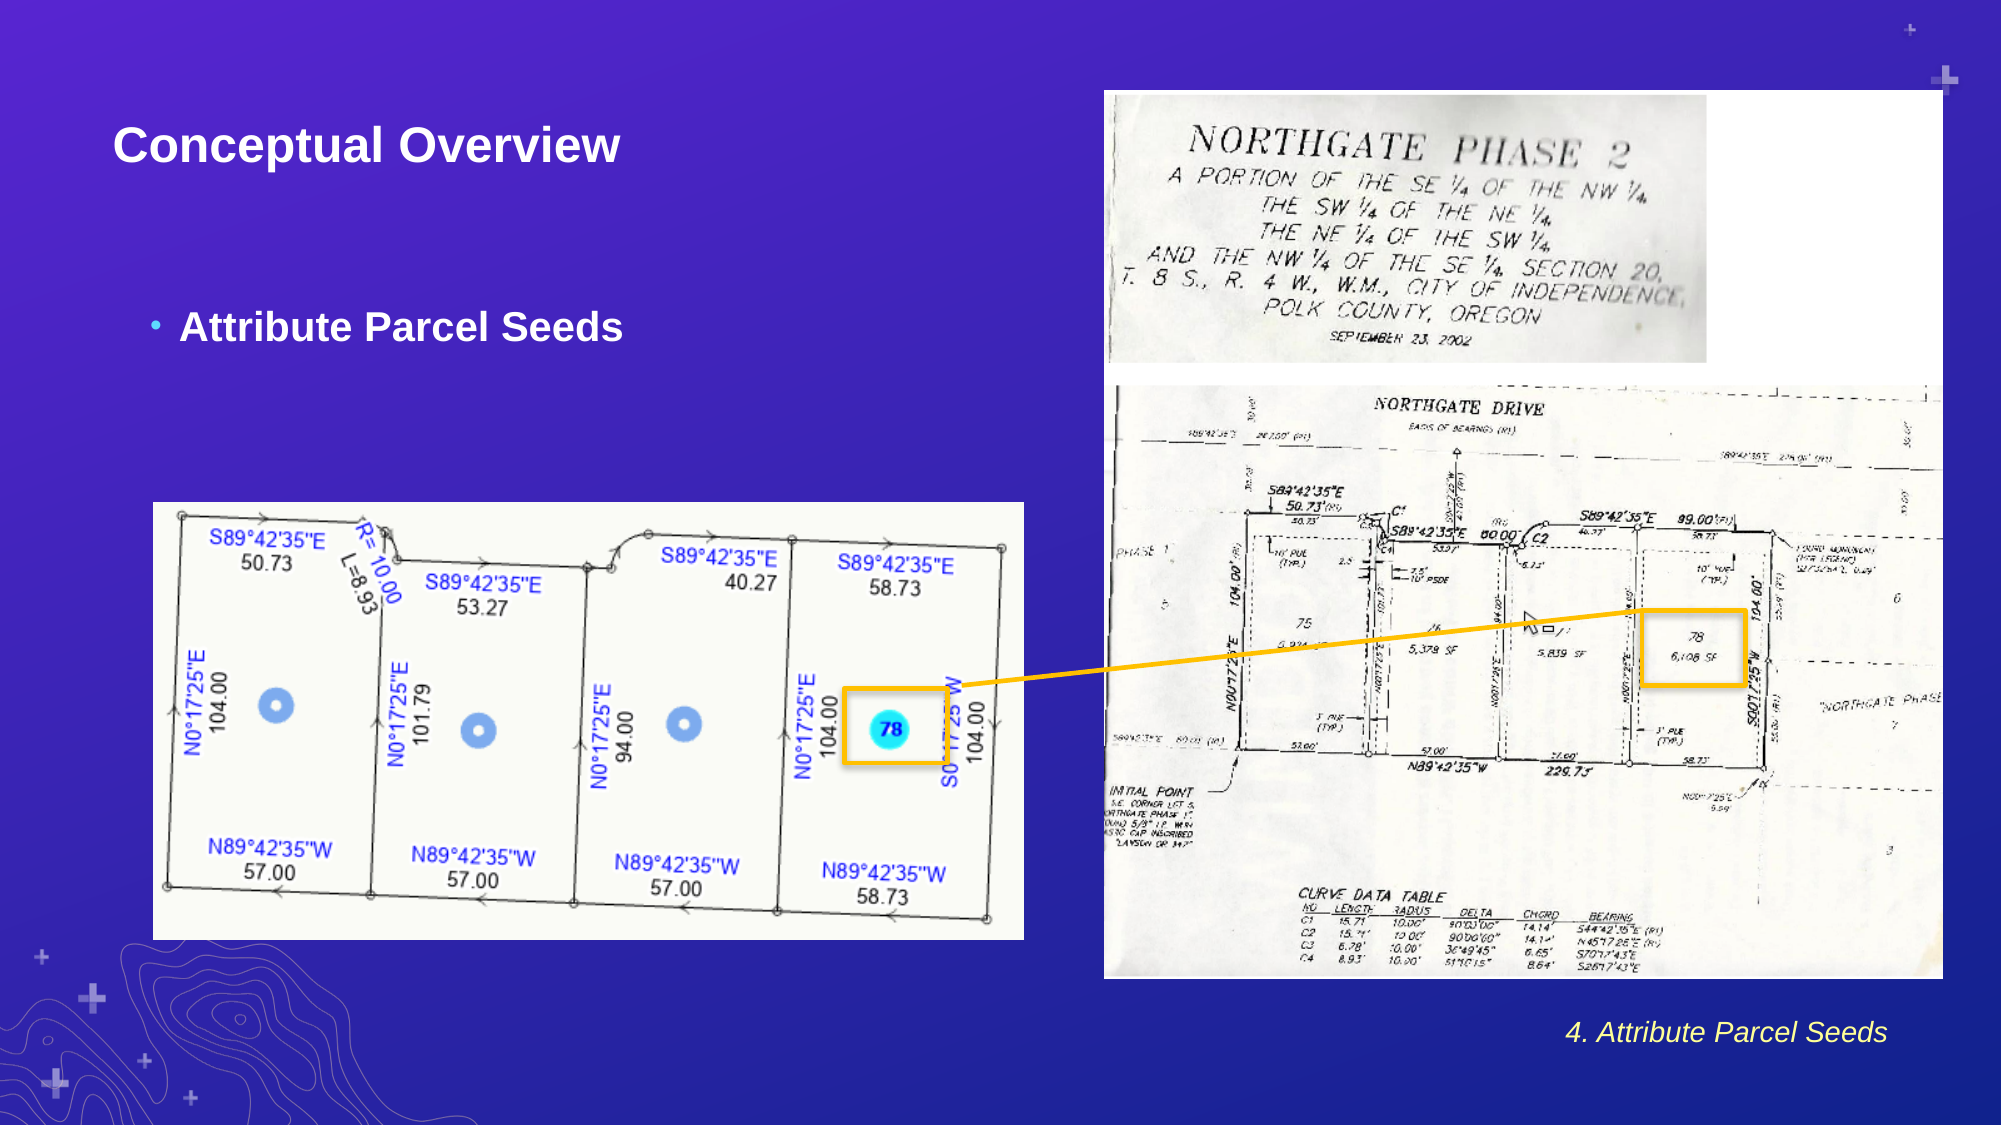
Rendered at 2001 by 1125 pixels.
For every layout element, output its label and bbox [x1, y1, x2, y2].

picture [1103, 90, 1944, 979]
picture [153, 501, 1025, 940]
text_box [961, 610, 1643, 686]
text_box [0, 0, 2000, 1125]
